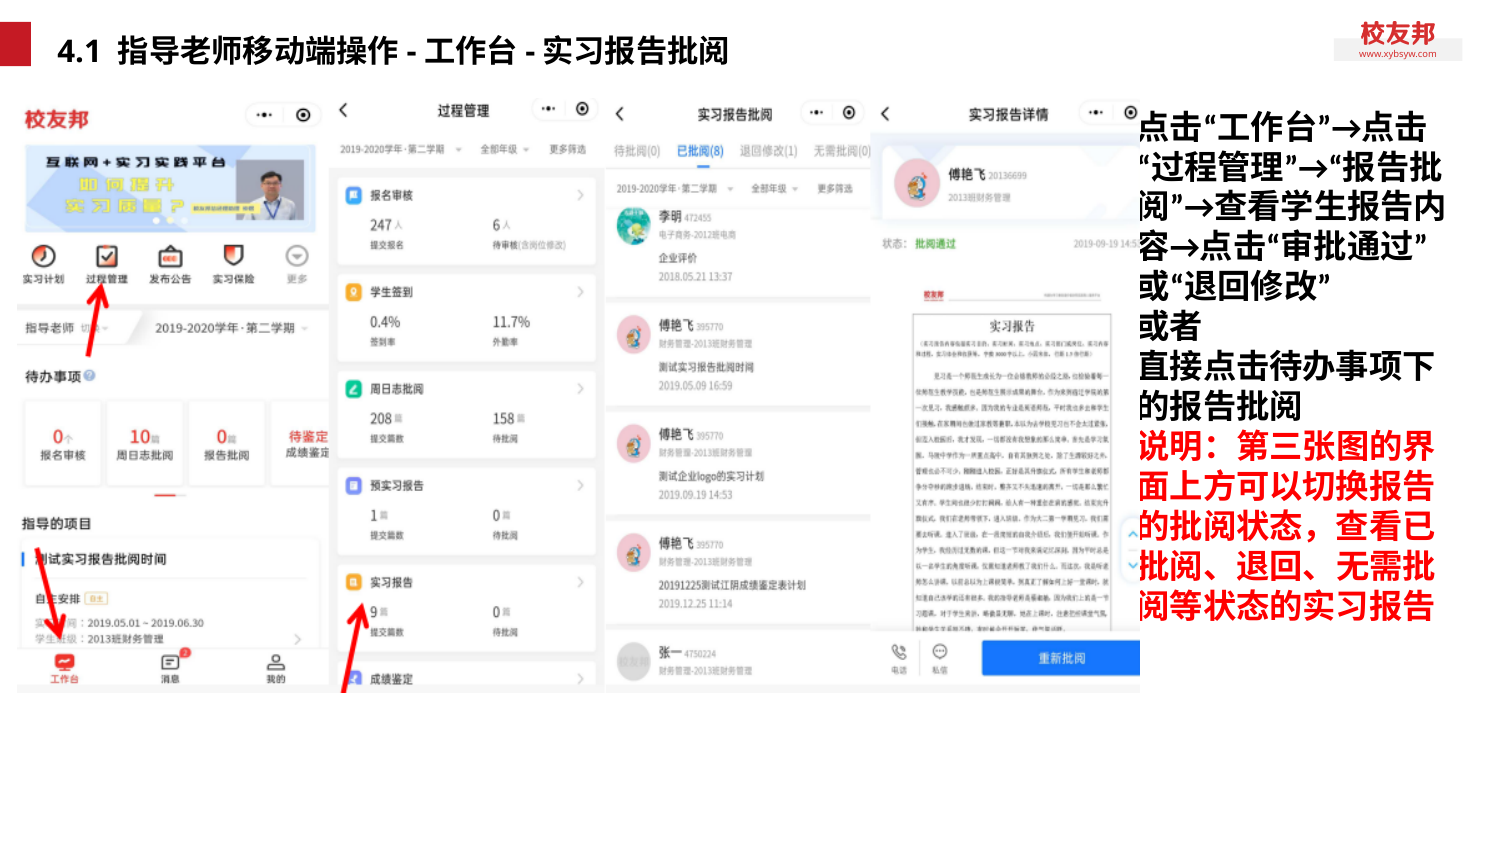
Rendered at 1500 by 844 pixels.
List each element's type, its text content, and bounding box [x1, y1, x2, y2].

picture [1361, 21, 1435, 45]
picture [17, 98, 1140, 693]
text_box 点击“工作台”→点击“过程管理”→“报告批阅”→查看学生报告内容→点击“审批通过”或“退回修改” 或者 直接点击待办事项下的报告批阅 说明：第三张图的界面上方可以切换报告的批阅状态，查看已批阅、退回、无需批阅等状态的实习报告 [1140, 98, 1472, 633]
title 4.1 指导老师移动端操作-工作台-实习报告批阅 [42, 11, 939, 77]
